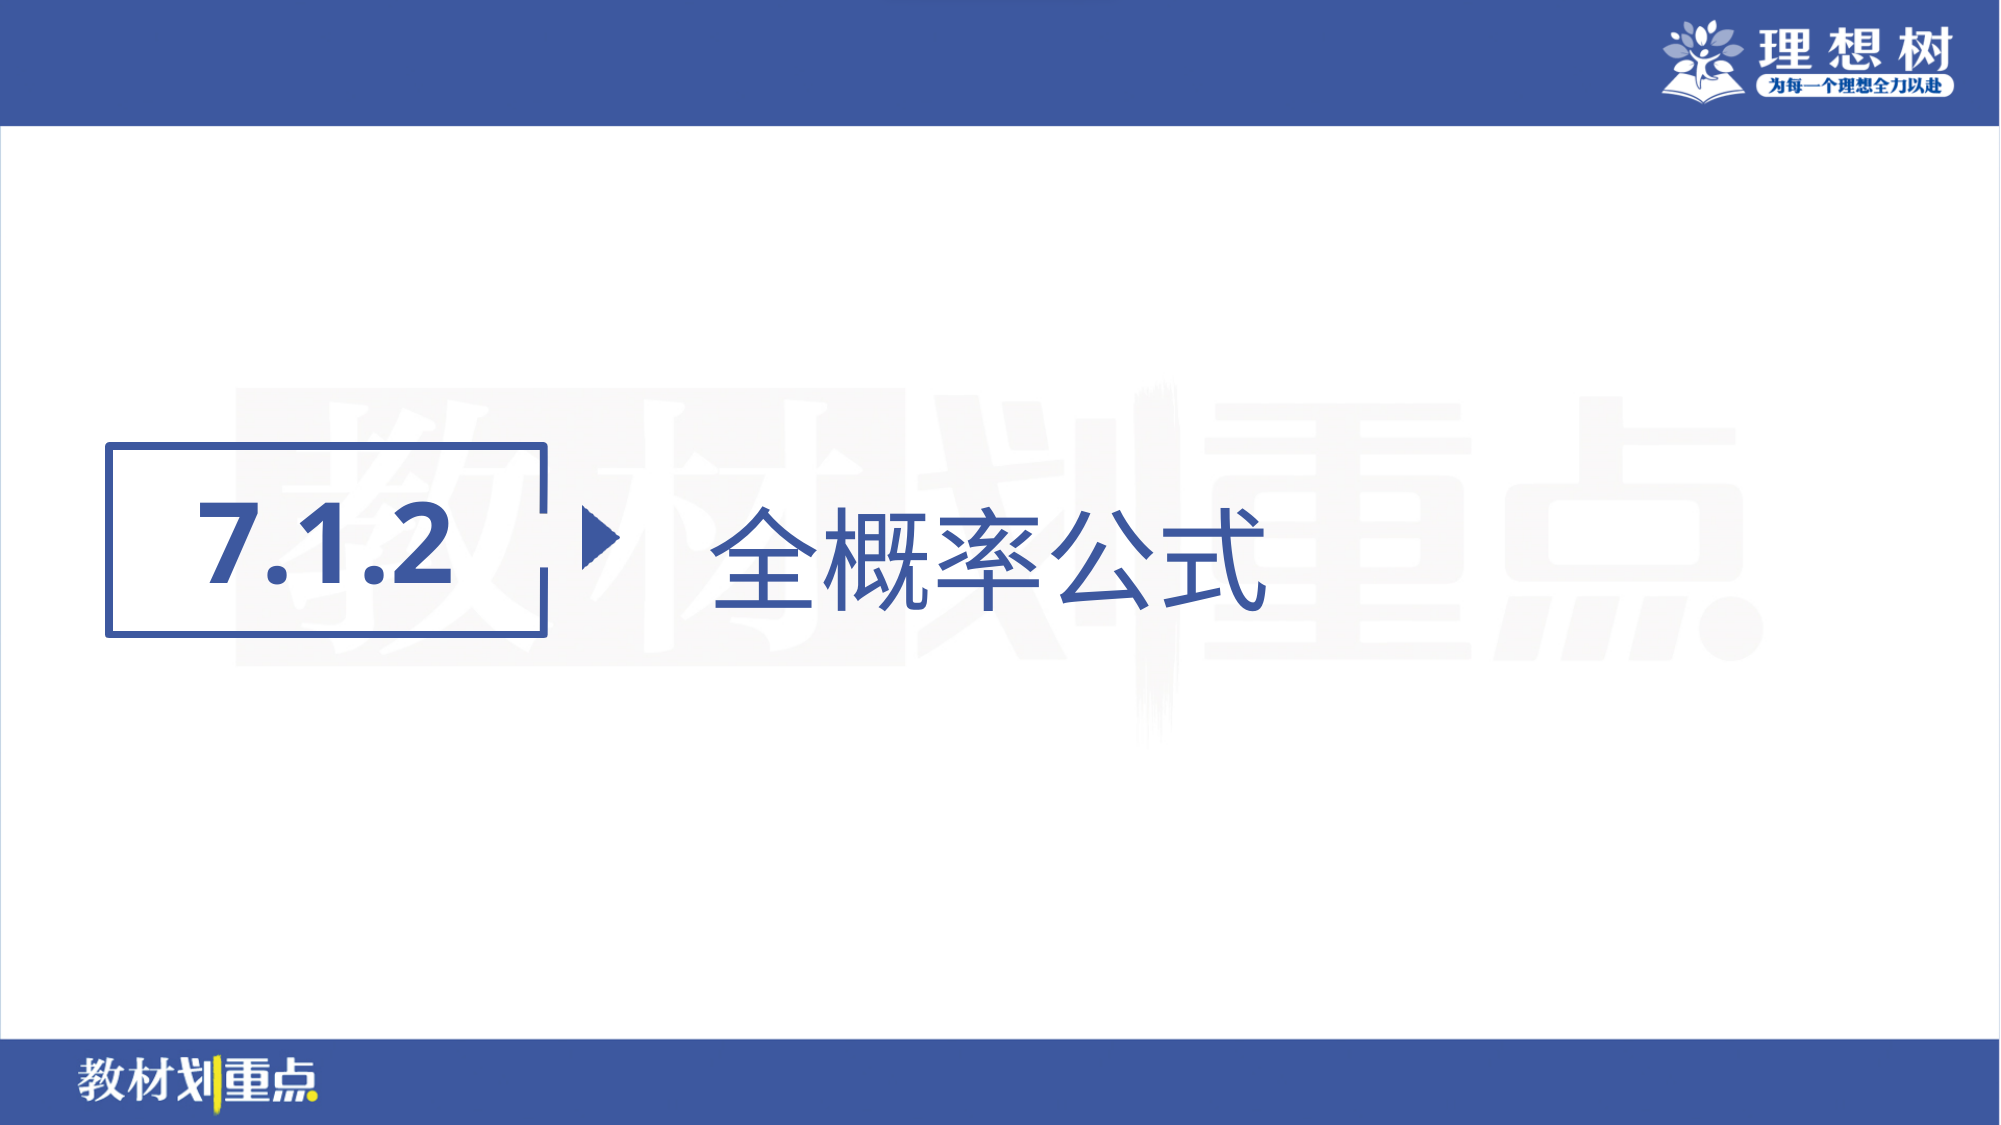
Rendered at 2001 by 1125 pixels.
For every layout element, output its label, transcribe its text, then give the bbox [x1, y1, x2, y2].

text_box 全概率公式 [708, 424, 1967, 635]
picture [0, 0, 2000, 1125]
